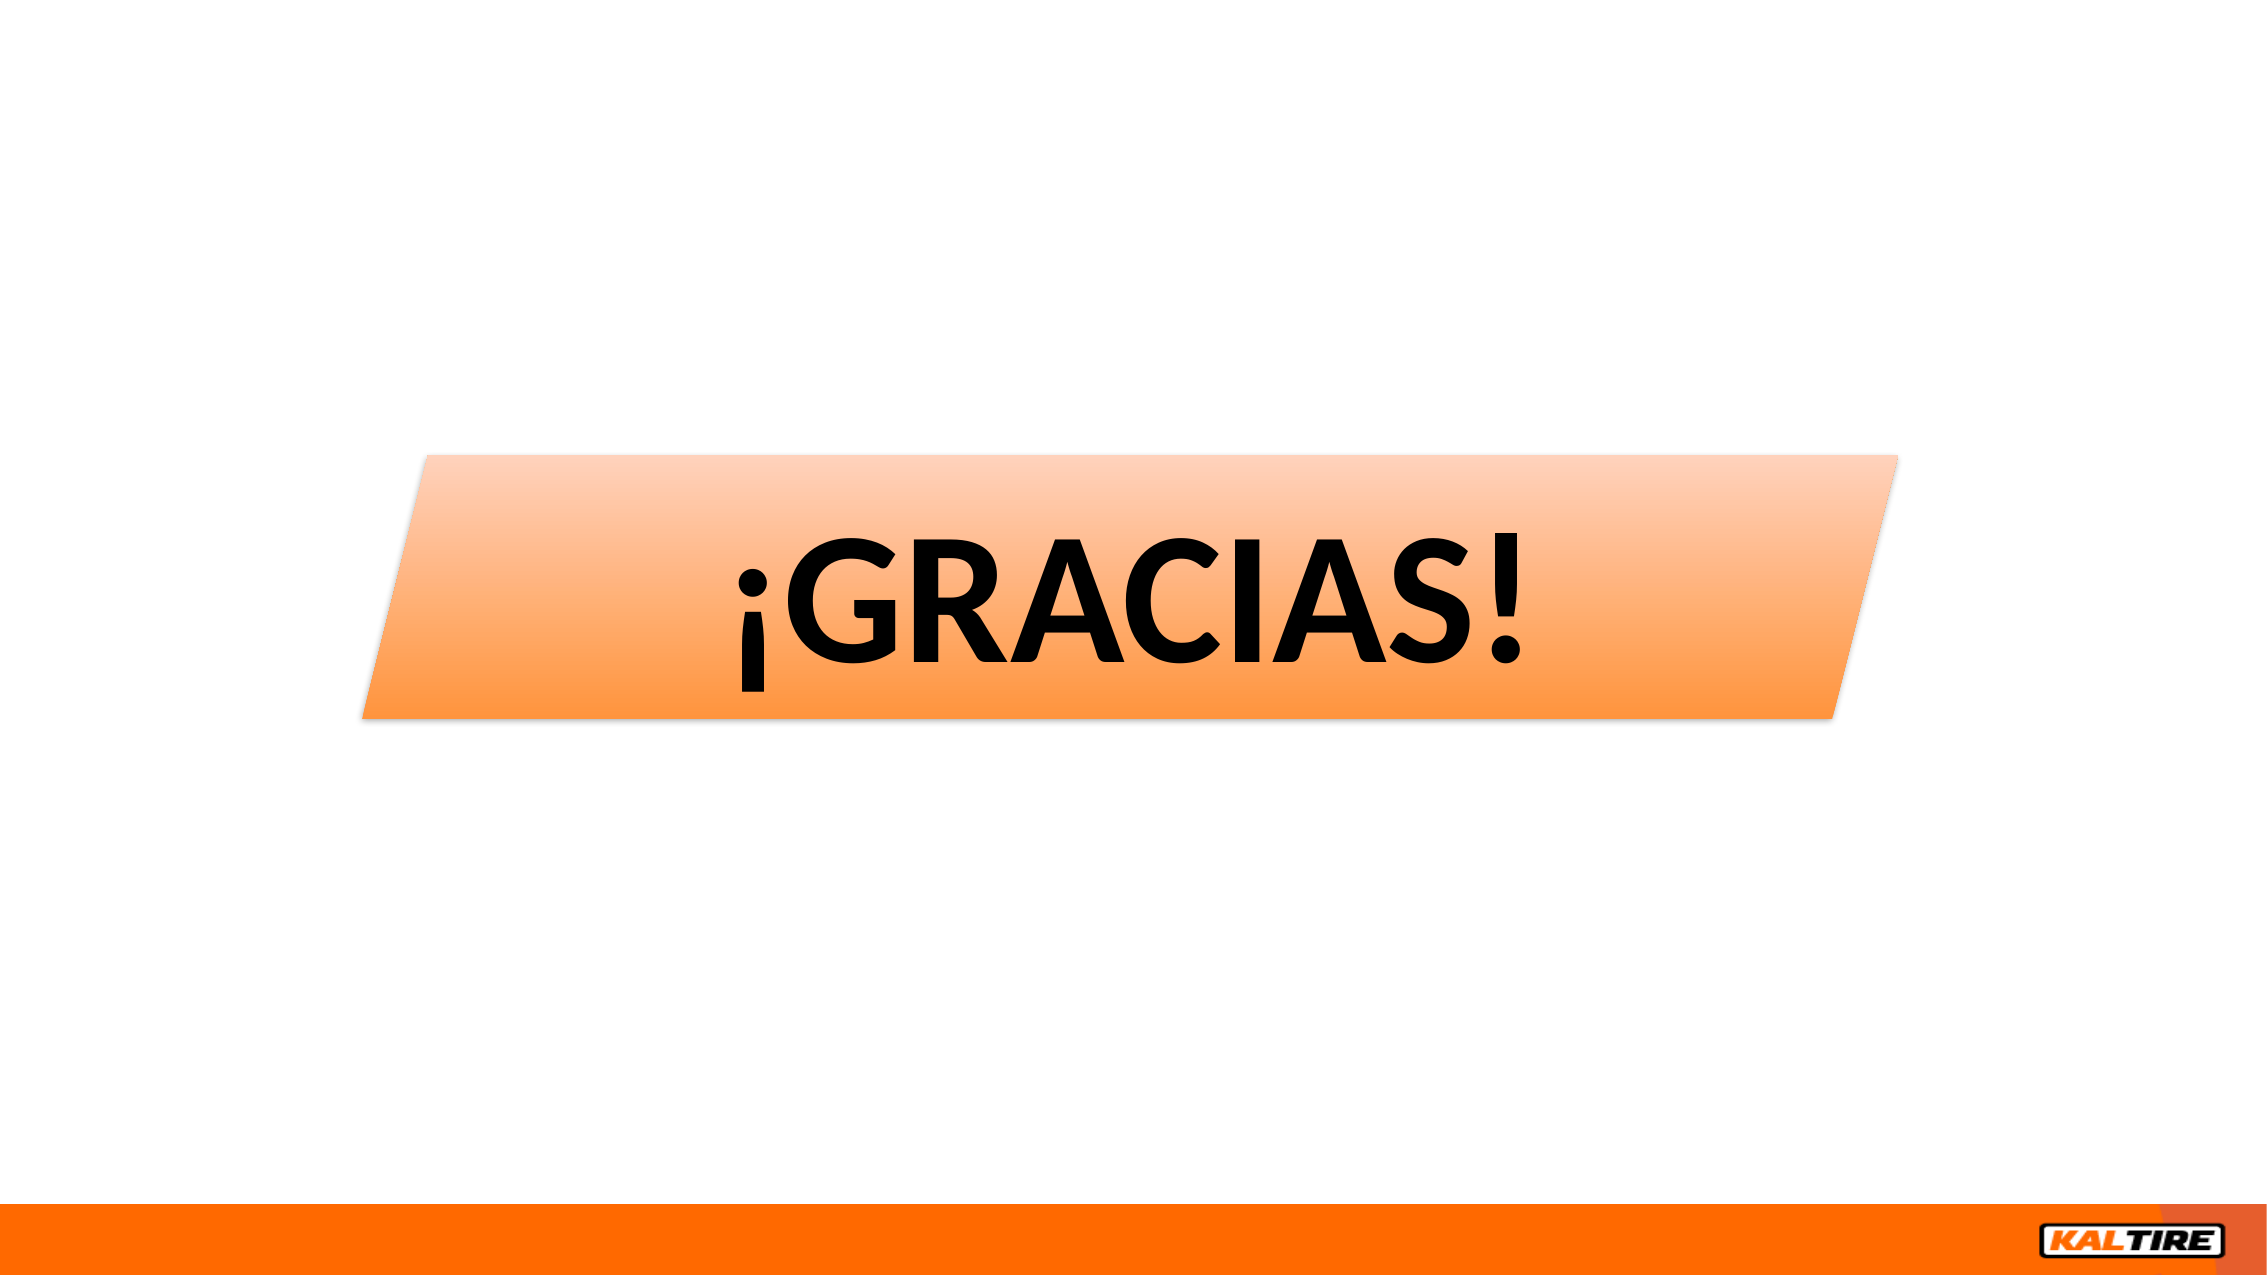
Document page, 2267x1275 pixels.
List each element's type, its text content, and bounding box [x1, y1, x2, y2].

text_box ¡GRACIAS! [362, 455, 1899, 720]
picture [0, 1204, 2267, 1275]
